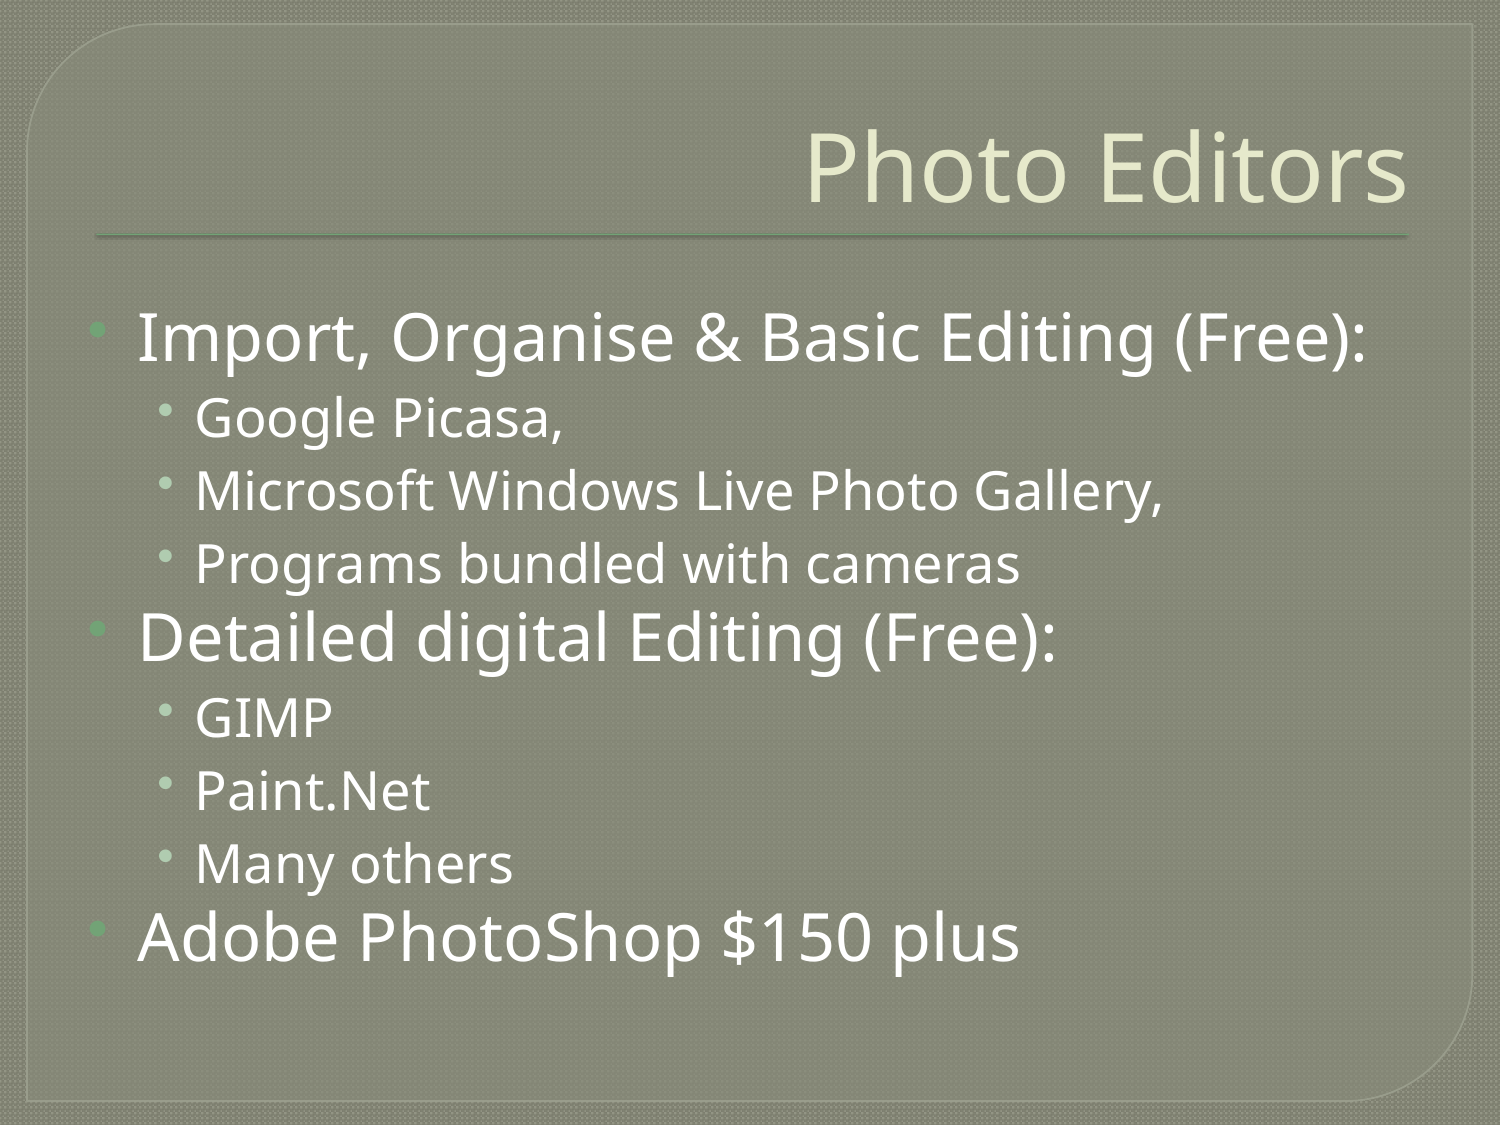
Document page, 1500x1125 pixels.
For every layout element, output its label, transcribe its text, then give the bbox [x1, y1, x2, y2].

list Import, Organise & Basic Editing (Free): Google Picasa, Microsoft Windows Live Photo Gallery, Programs bundled with cameras Detailed digital Editing (Free): GIMP Paint.Net Many others Adobe PhotoShop $150 plus [75, 287, 1425, 1043]
title Photo Editors [75, 41, 1425, 230]
